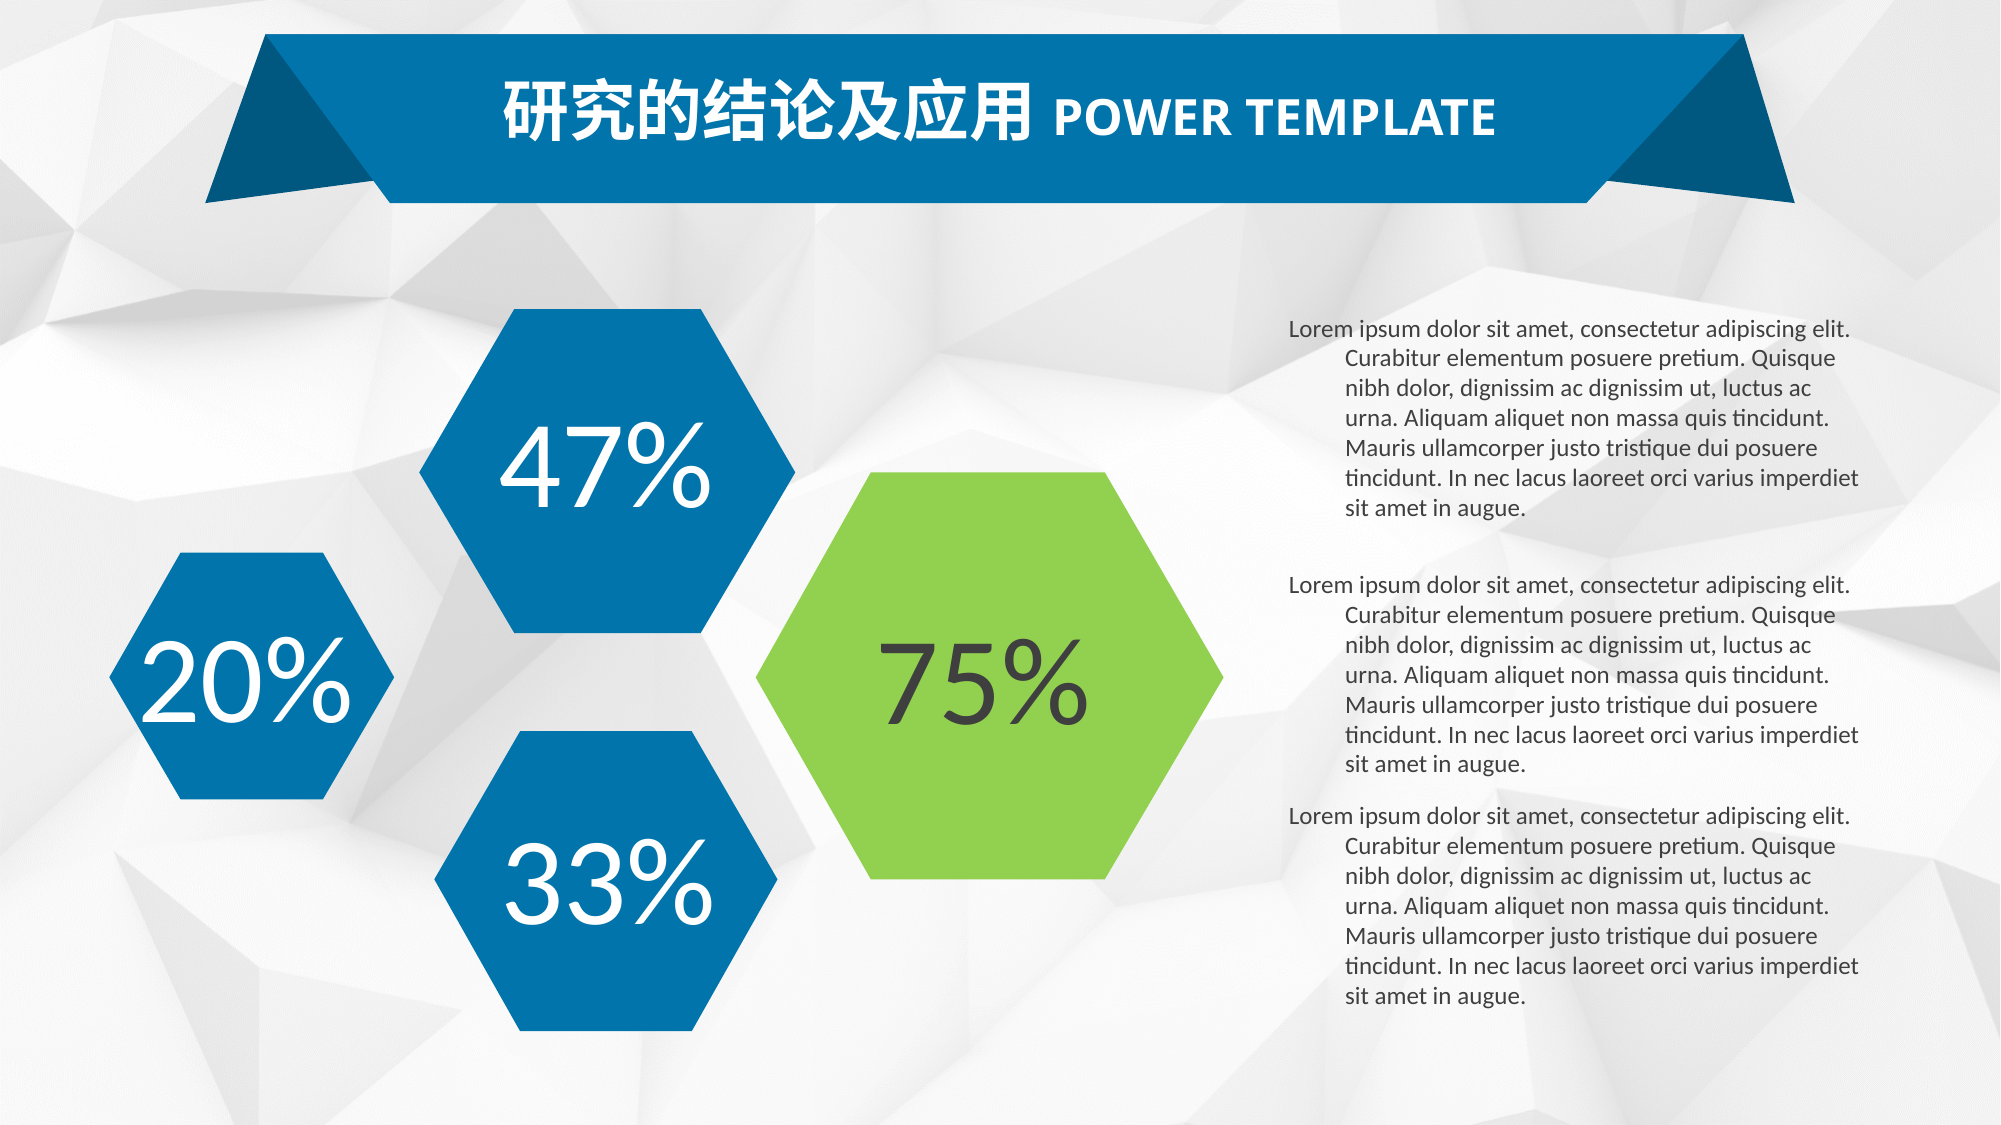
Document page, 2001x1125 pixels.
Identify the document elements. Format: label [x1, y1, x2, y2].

picture [0, 0, 2001, 1125]
text_box [205, 34, 1795, 204]
